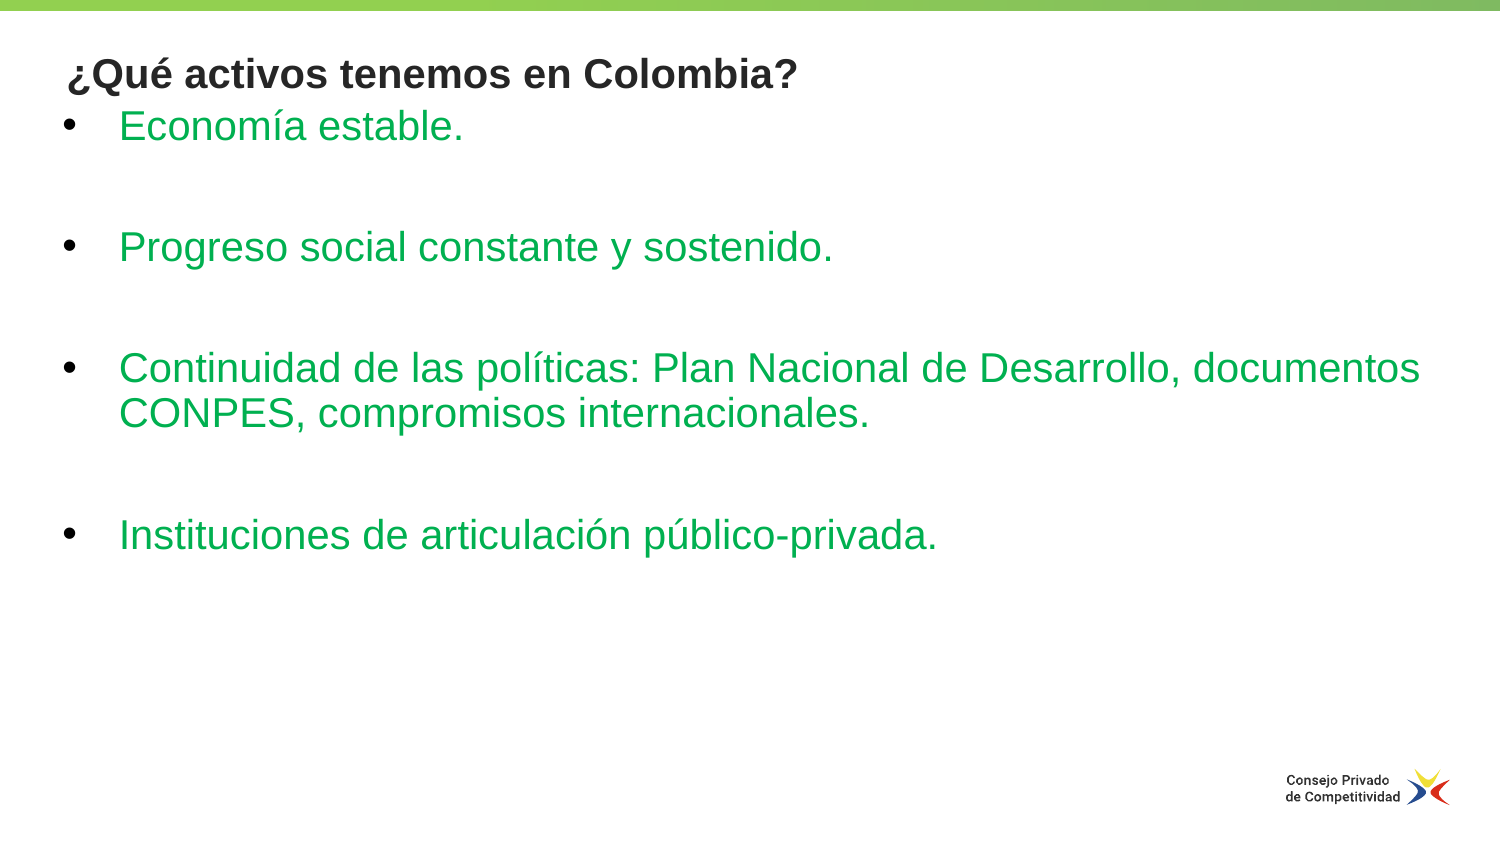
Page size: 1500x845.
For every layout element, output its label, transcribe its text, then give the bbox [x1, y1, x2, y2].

title ¿Qué activos tenemos en Colombia? [51, 52, 1443, 98]
subtitle Economía estable. Progreso social constante y sostenido. Continuidad de las políticas: Plan Nacional de Desarrollo, documentos CONPES, compromisos internacionales. Instituciones de articulación público-privada. [51, 98, 1442, 784]
